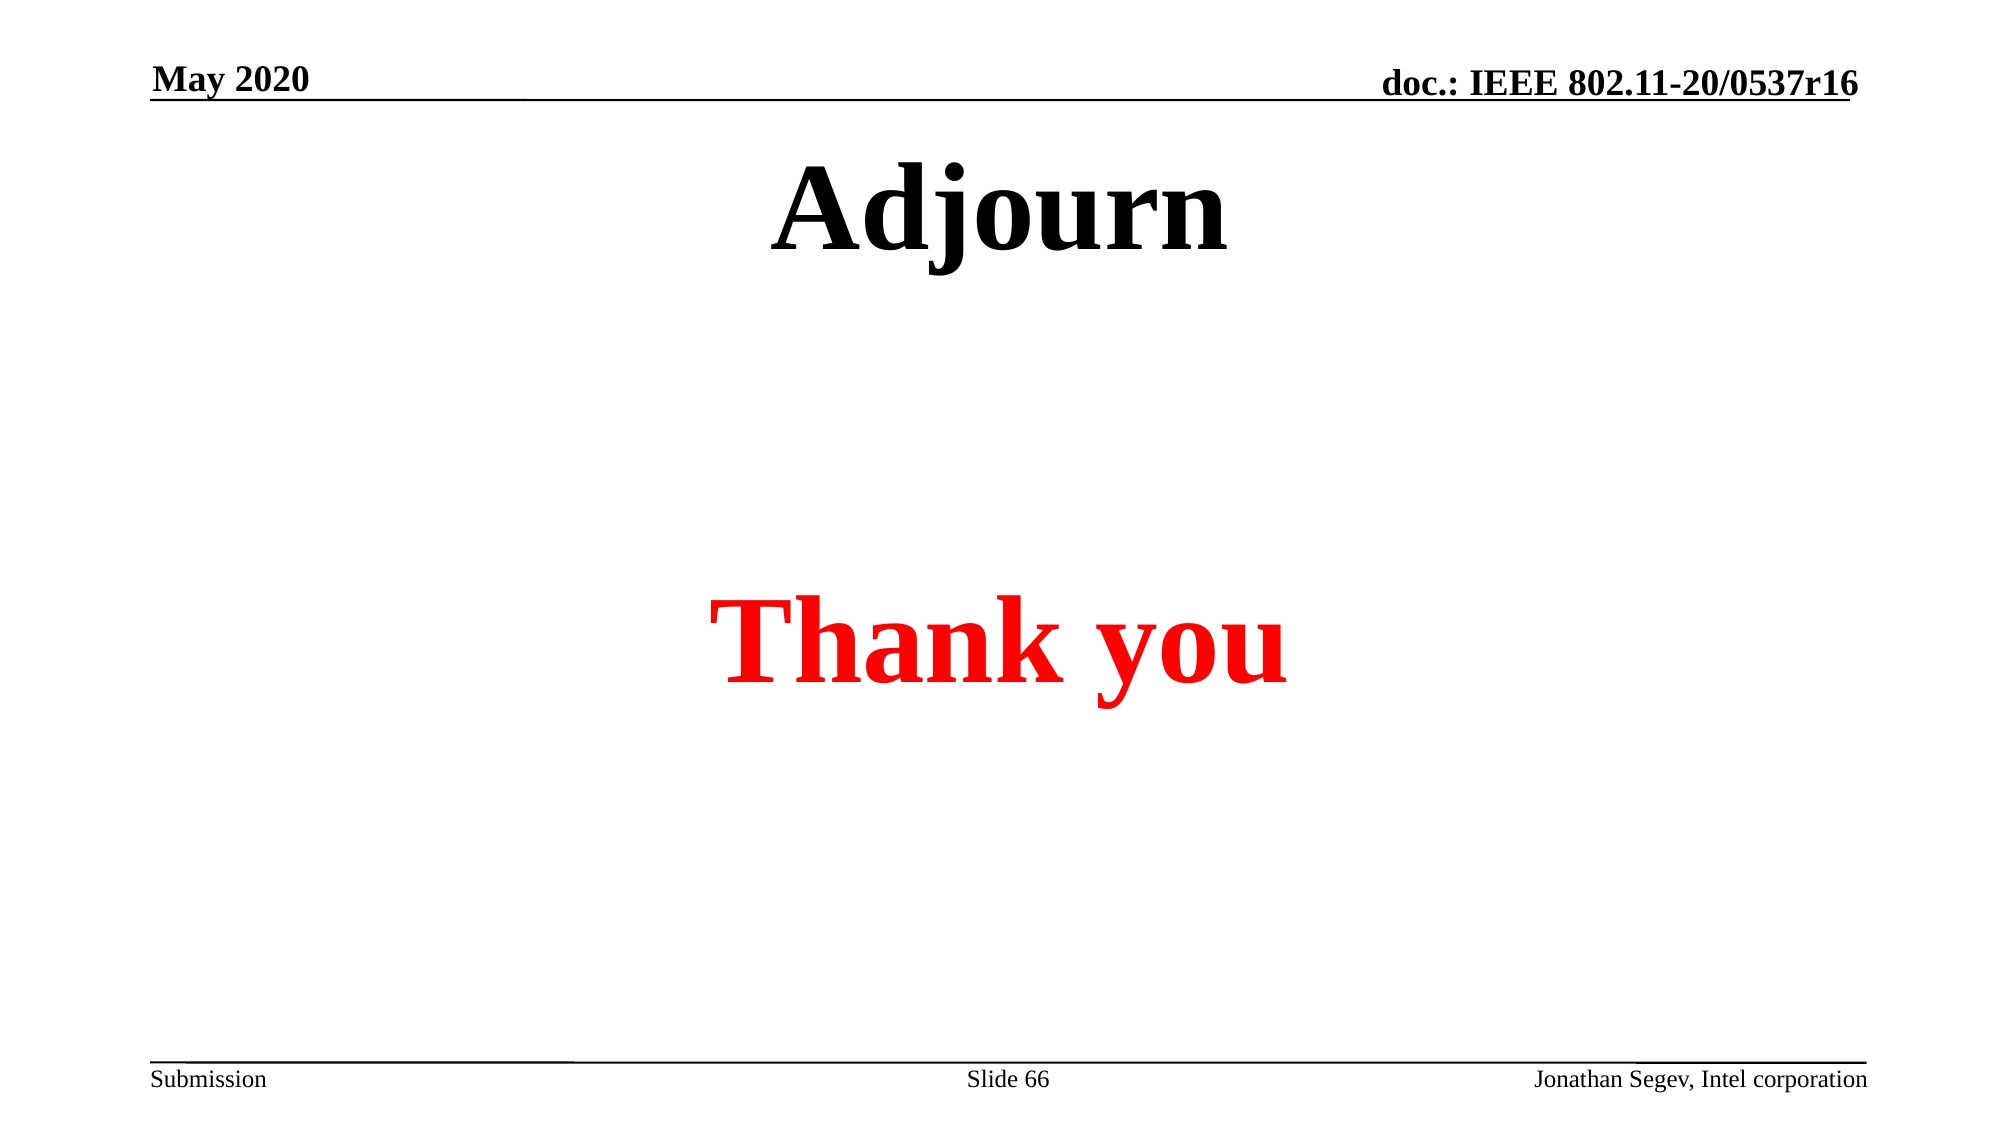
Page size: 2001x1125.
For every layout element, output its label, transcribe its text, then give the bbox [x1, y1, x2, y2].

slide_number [152, 54, 563, 100]
list Thank you [149, 324, 1850, 1000]
footer Jonathan Segev, Intel corporation [1171, 1061, 1869, 1093]
slide_number Slide 66 [950, 1061, 1067, 1123]
title Adjourn [149, 112, 1850, 288]
